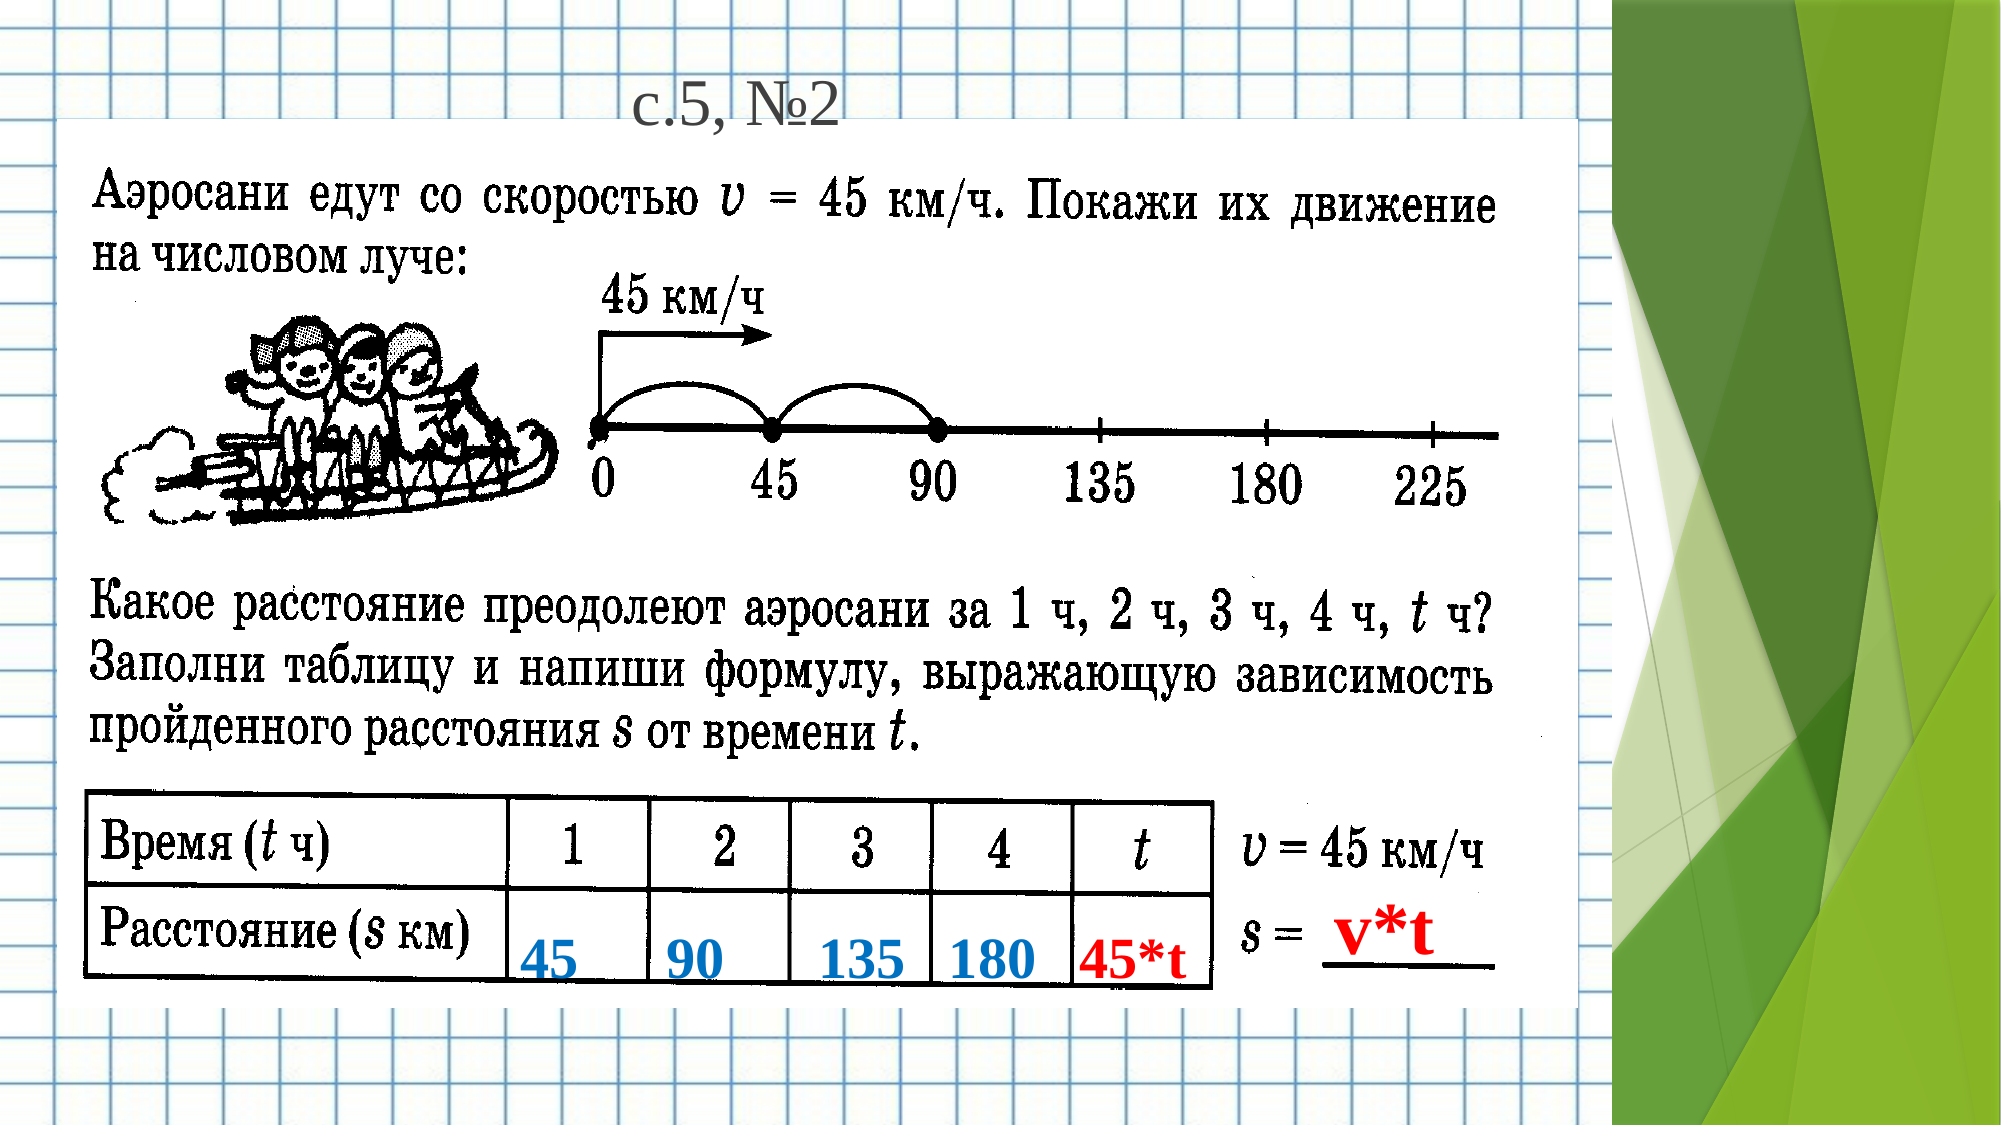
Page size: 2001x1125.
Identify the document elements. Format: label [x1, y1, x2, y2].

picture [0, 0, 1612, 1125]
